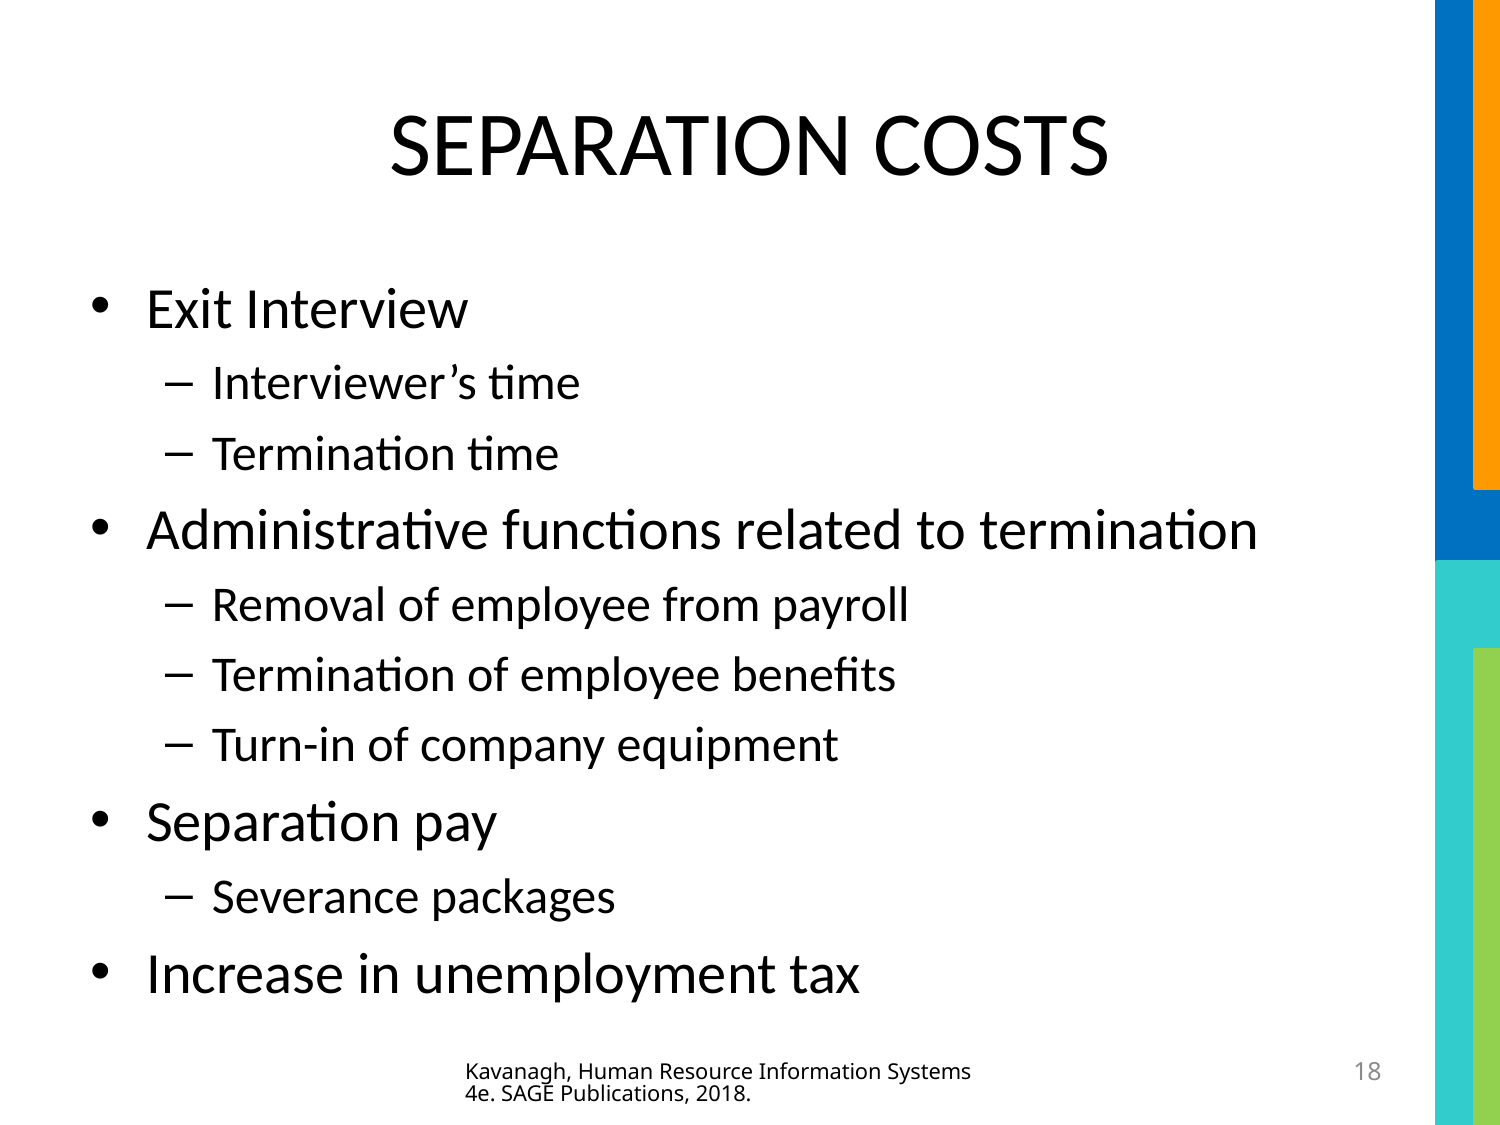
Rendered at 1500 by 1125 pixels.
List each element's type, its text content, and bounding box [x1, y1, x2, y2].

slide_number 18 [1059, 1042, 1397, 1103]
title SEPARATION COSTS [75, 45, 1425, 233]
footer Kavanagh, Human Resource Information Systems 4e. SAGE Publications, 2018. [450, 1042, 1004, 1103]
list Exit Interview Interviewer’s time Termination time Administrative functions related to termination Removal of employee from payroll Termination of employee benefits Turn-in of company equipment Separation pay Severance packages Increase in unemployment tax [75, 262, 1425, 1005]
